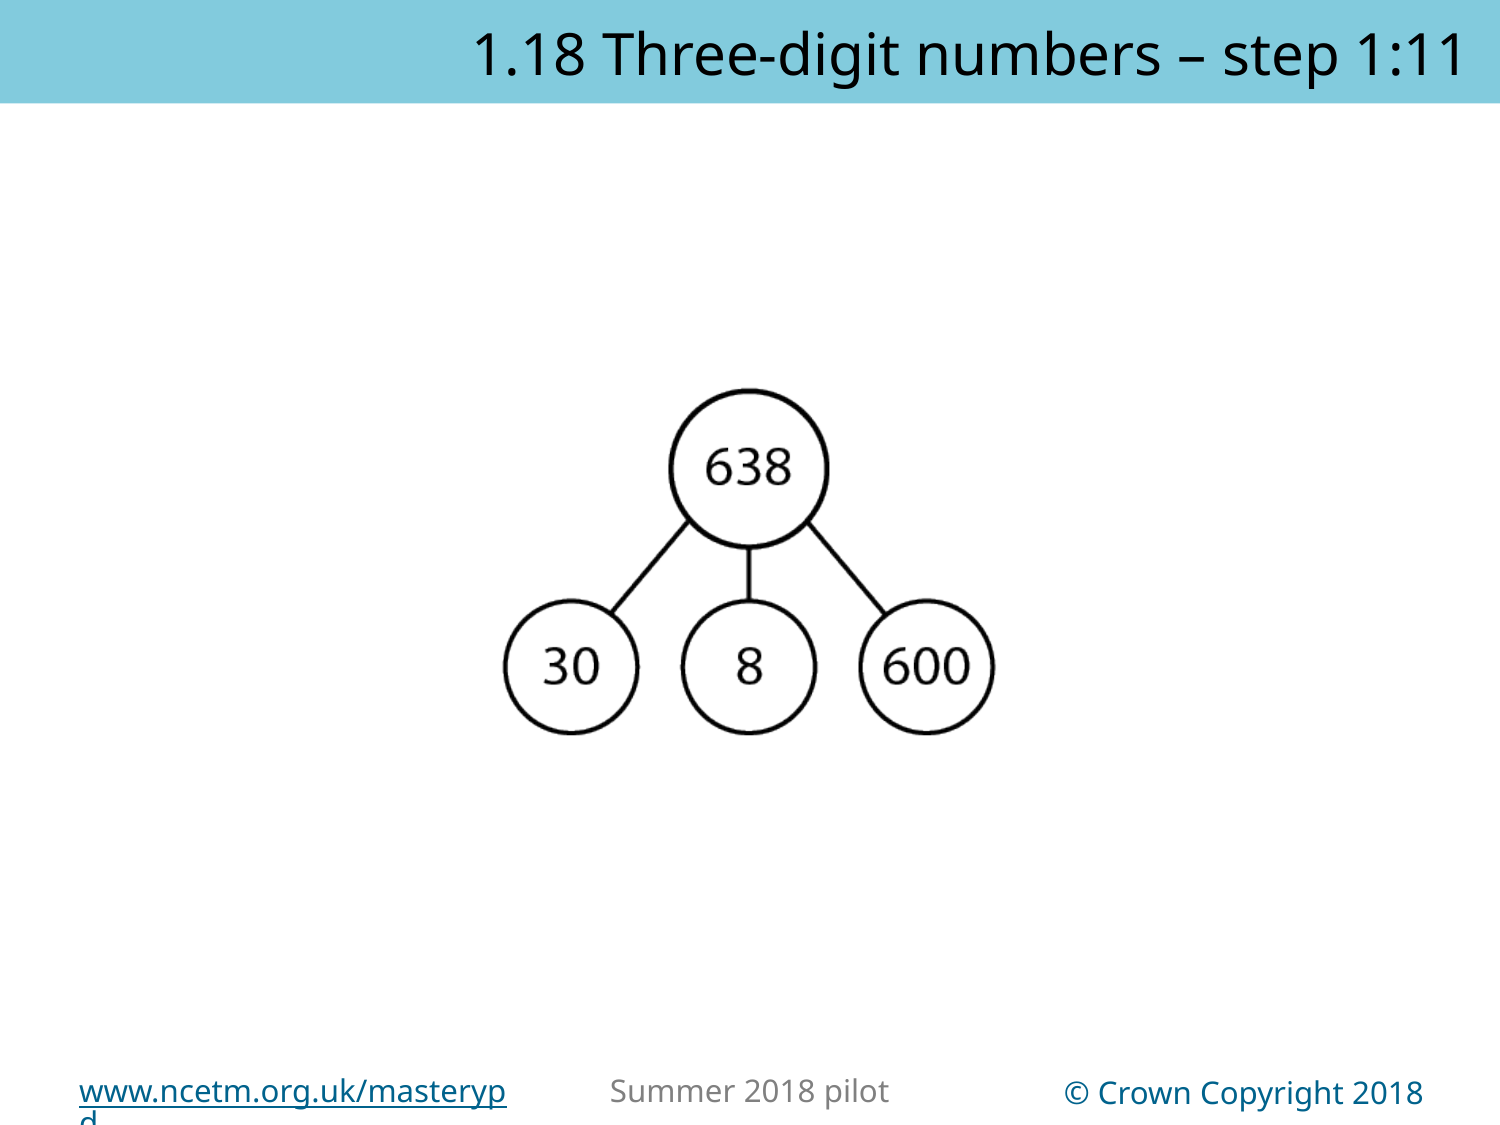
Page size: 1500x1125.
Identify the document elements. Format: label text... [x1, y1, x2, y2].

picture [95, 366, 1405, 759]
list 1.18 Three-digit numbers – step 1:11 [0, 0, 1500, 104]
